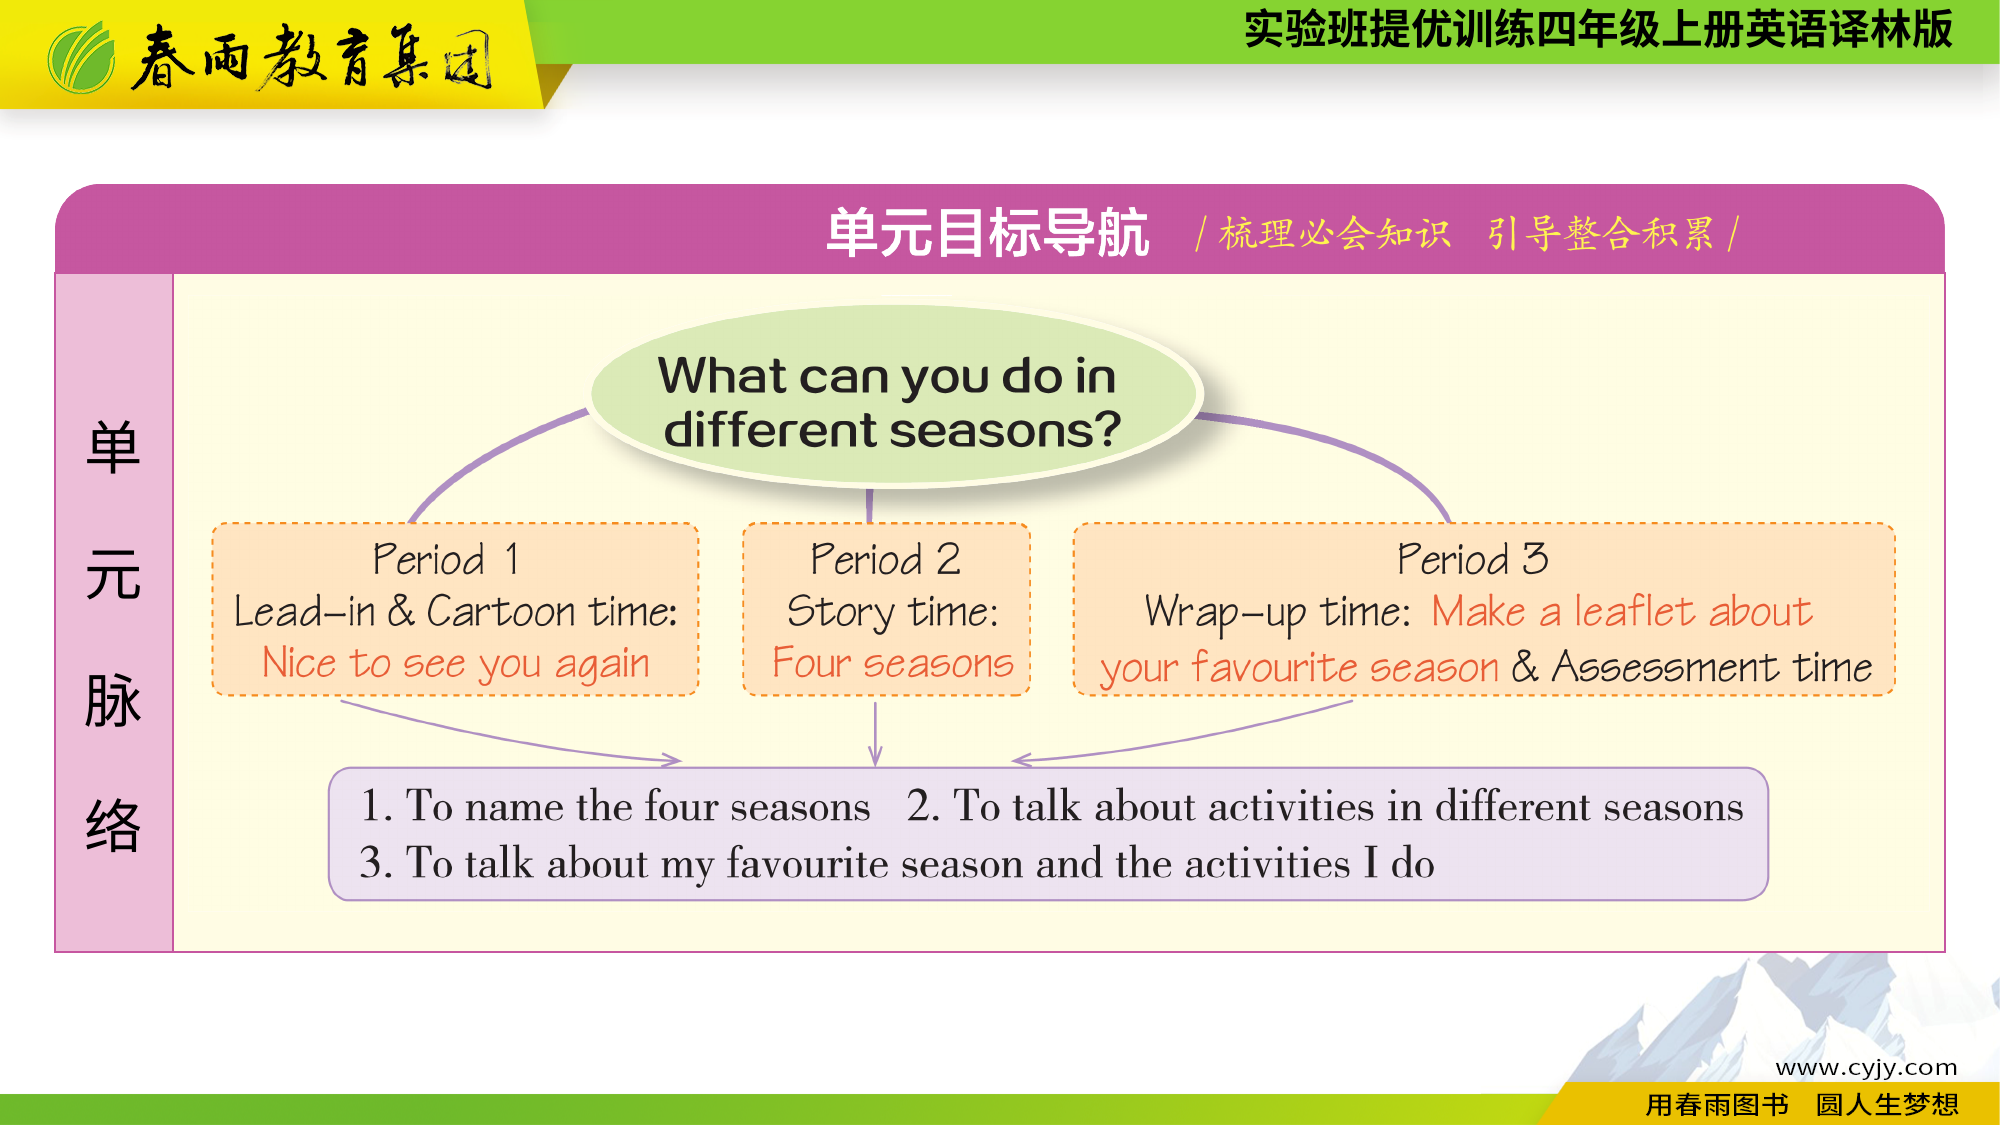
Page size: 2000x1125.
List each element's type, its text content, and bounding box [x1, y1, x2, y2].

picture [0, 0, 2000, 1125]
table_header [174, 285, 1944, 951]
table_header 单 元 脉 络 [56, 285, 172, 951]
